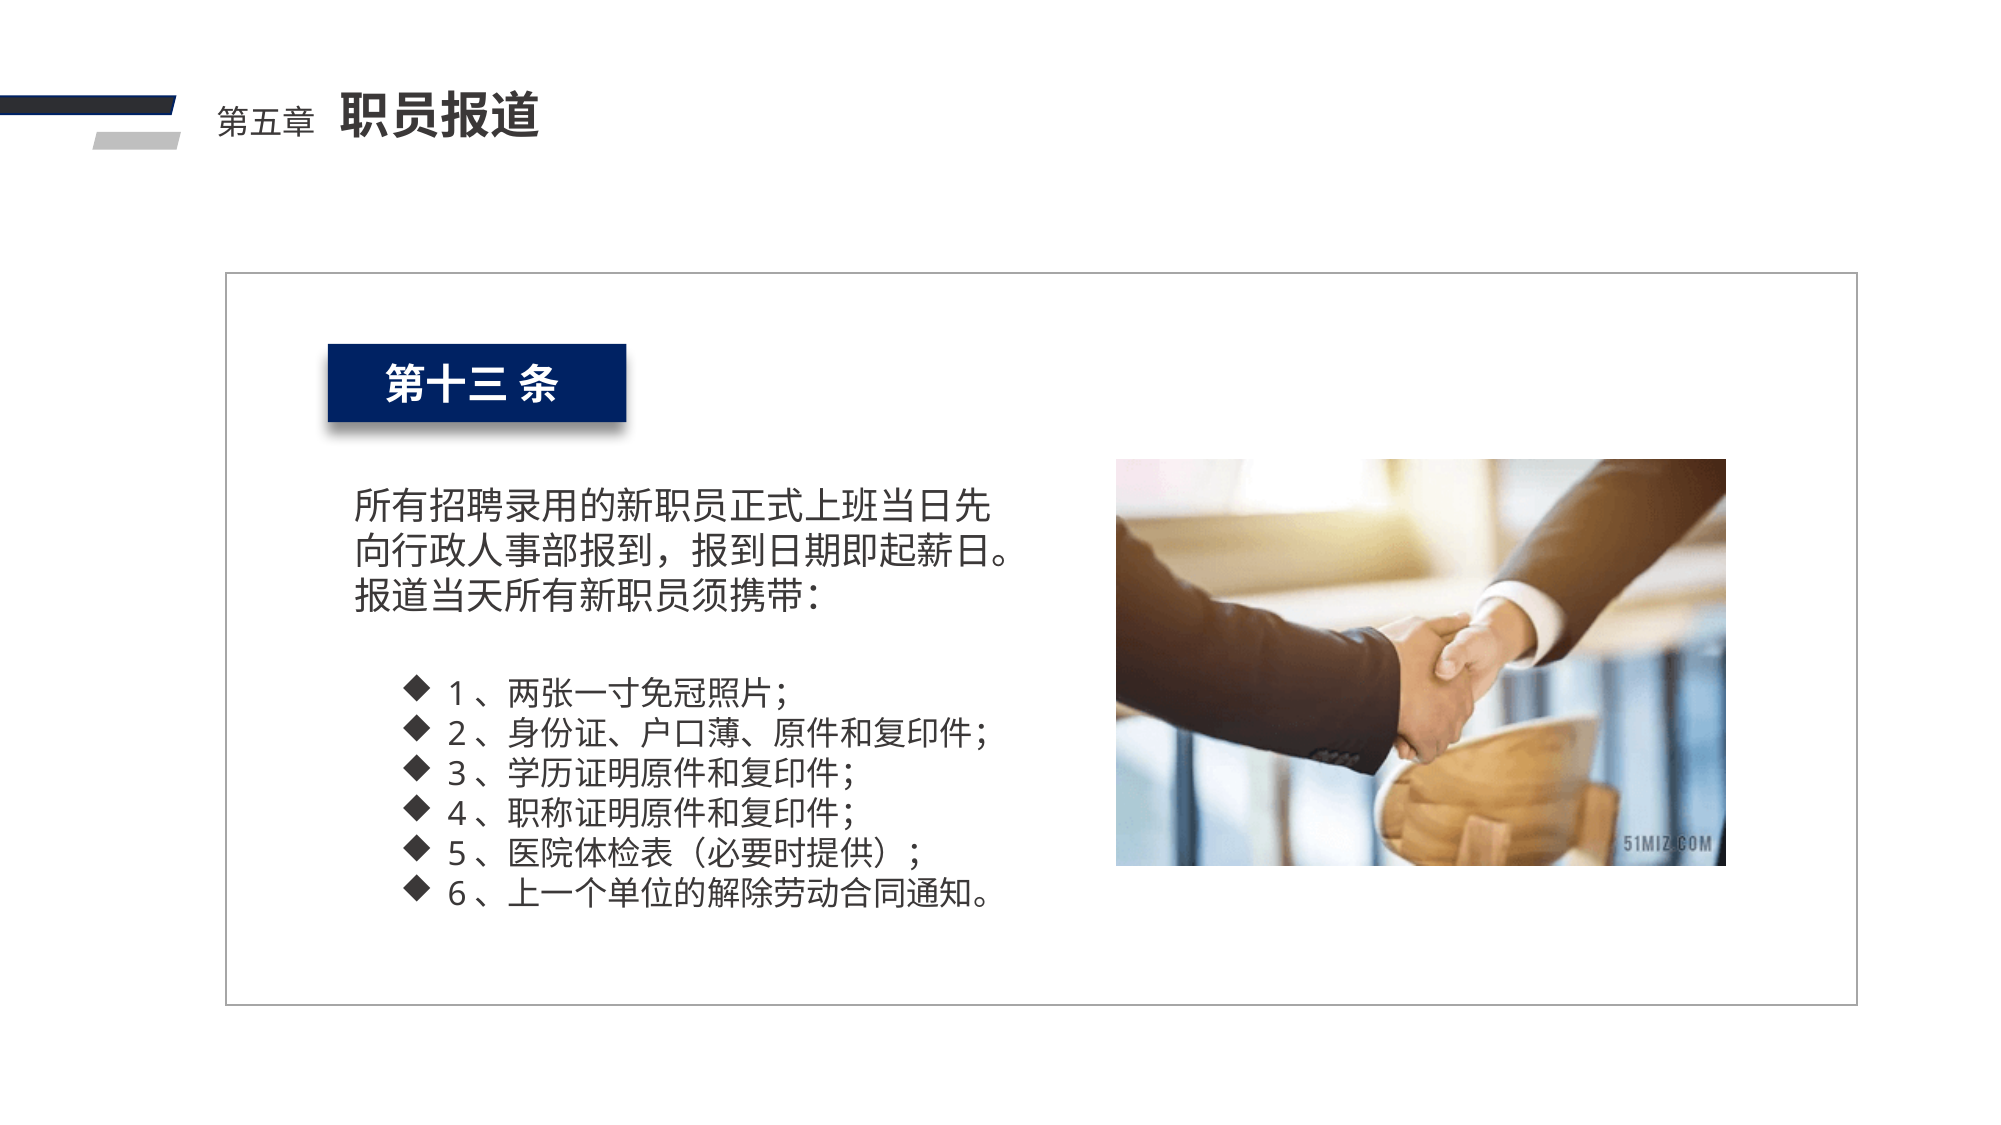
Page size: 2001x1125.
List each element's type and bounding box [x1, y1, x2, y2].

text_box [0, 96, 181, 150]
text_box [226, 273, 1858, 1005]
picture [1116, 459, 1726, 866]
text_box [201, 75, 689, 152]
